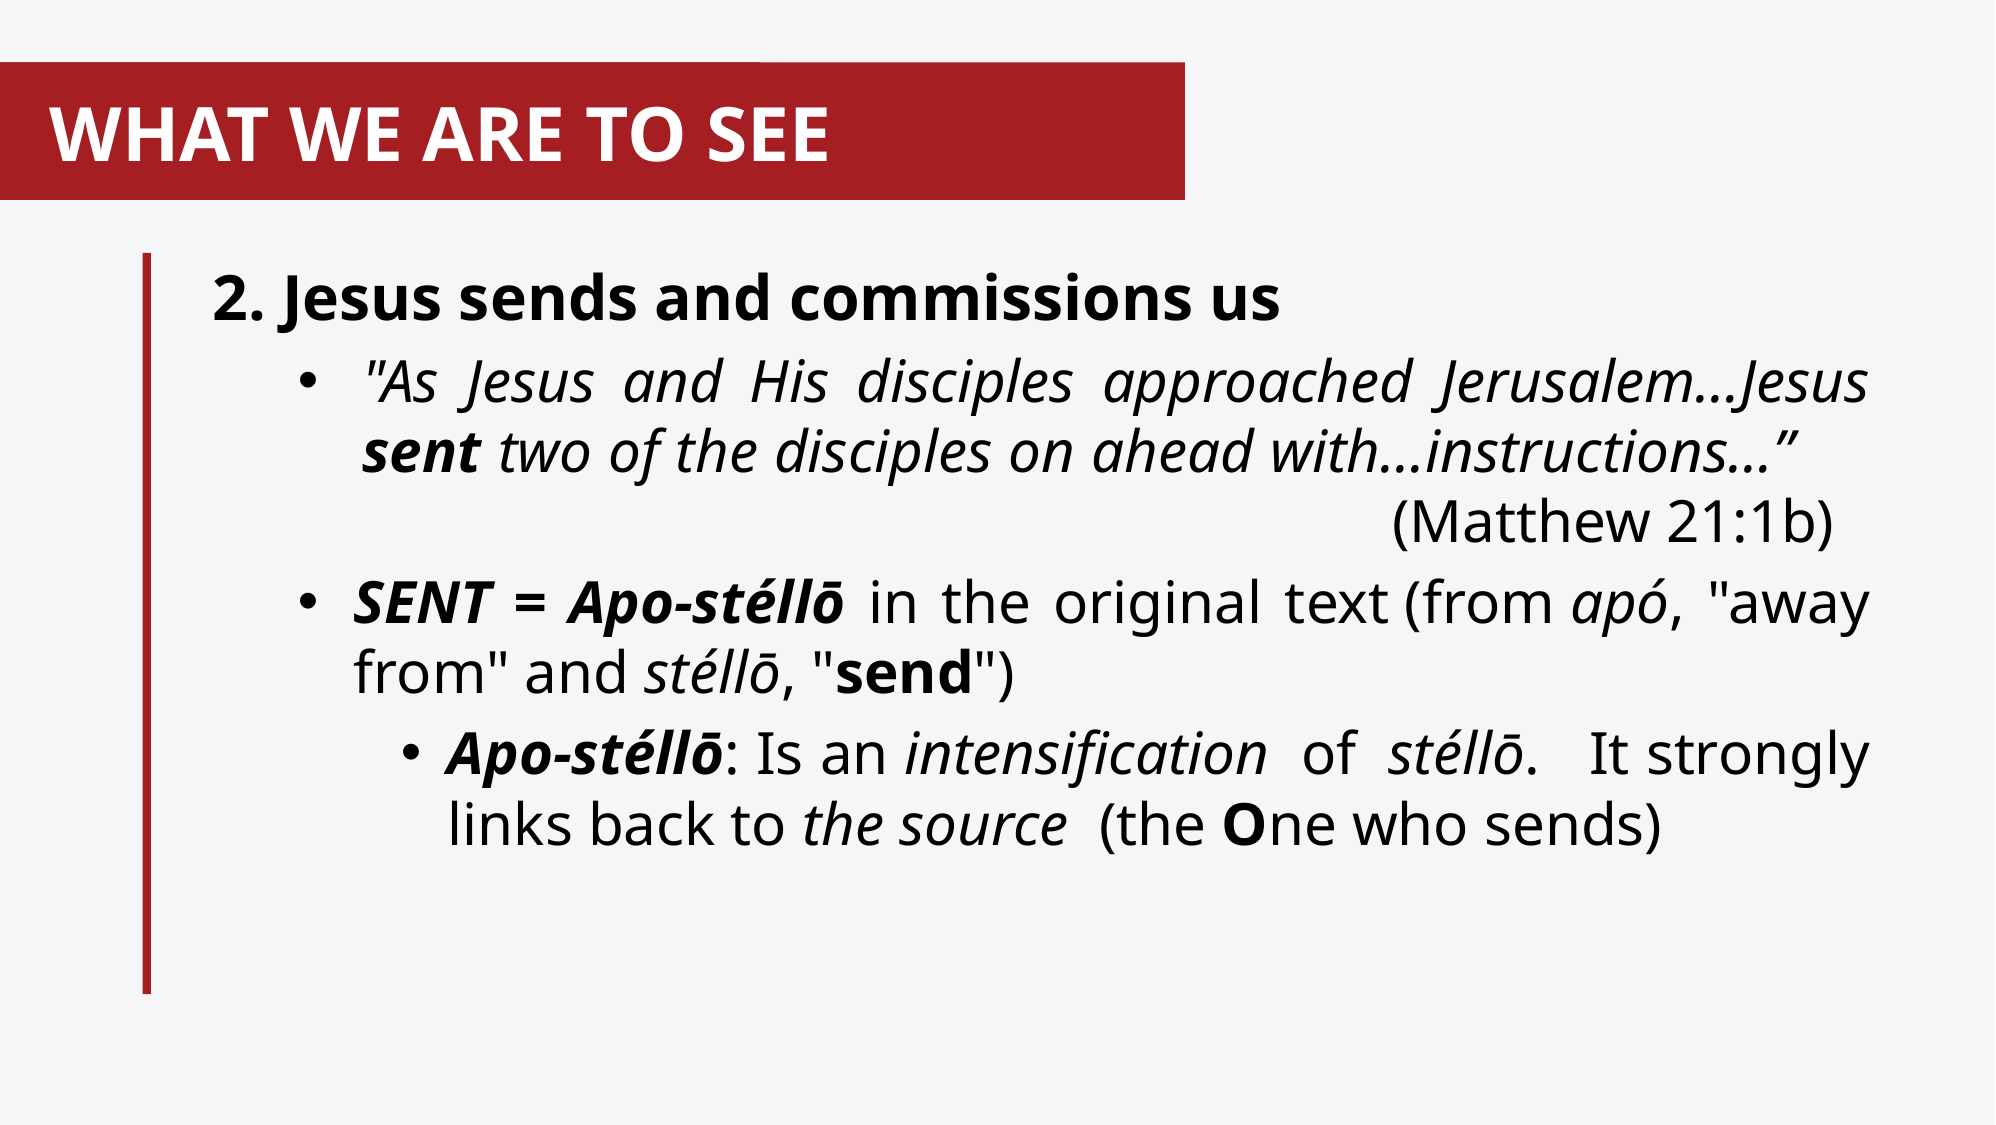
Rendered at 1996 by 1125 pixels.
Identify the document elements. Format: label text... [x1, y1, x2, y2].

subtitle 2. Jesus sends and commissions us "As Jesus and His disciples approached Jerusalem…Jesus sent two of the disciples on ahead with…instructions…” (Matthew 21:1b) SENT = Apo-stéllō in the original text (from apó, "away from" and stéllō, "send") Apo-stéllō: Is an intensification of stéllō. It strongly links back to the source (the One who sends) [197, 249, 1885, 1038]
title WHAT WE ARE TO SEE [0, 62, 1185, 200]
